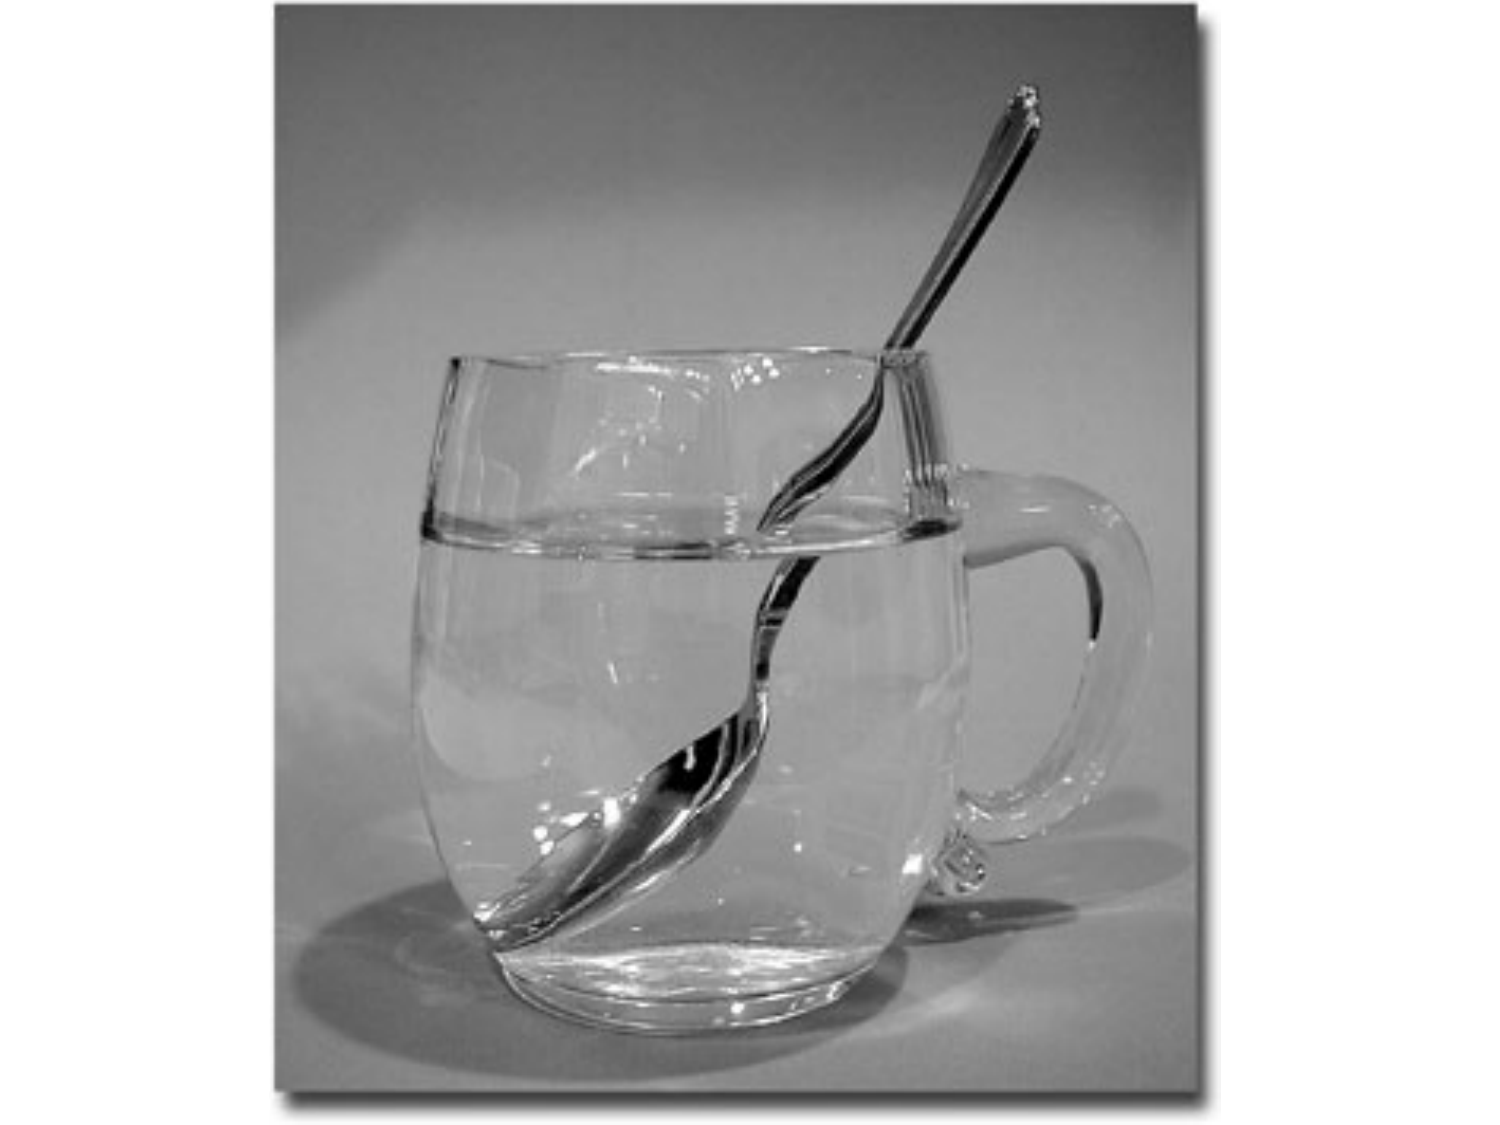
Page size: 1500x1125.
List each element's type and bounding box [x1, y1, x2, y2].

picture [269, 0, 1221, 1125]
